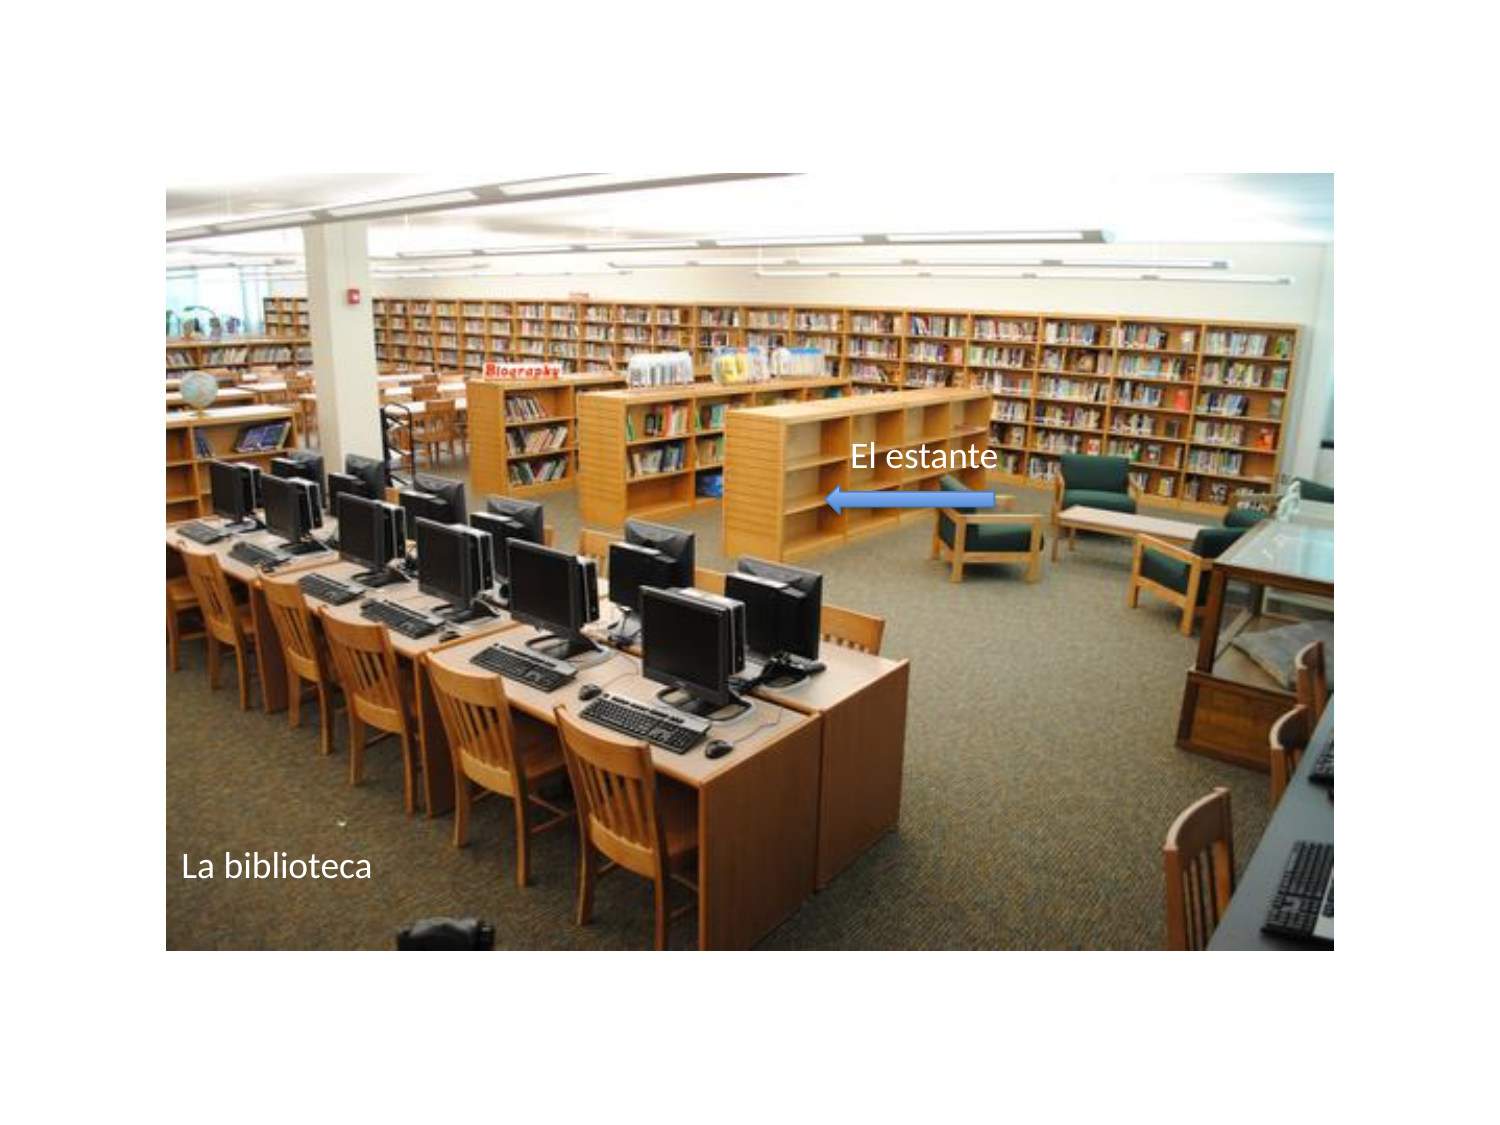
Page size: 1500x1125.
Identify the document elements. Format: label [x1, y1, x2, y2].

picture [166, 173, 1334, 952]
